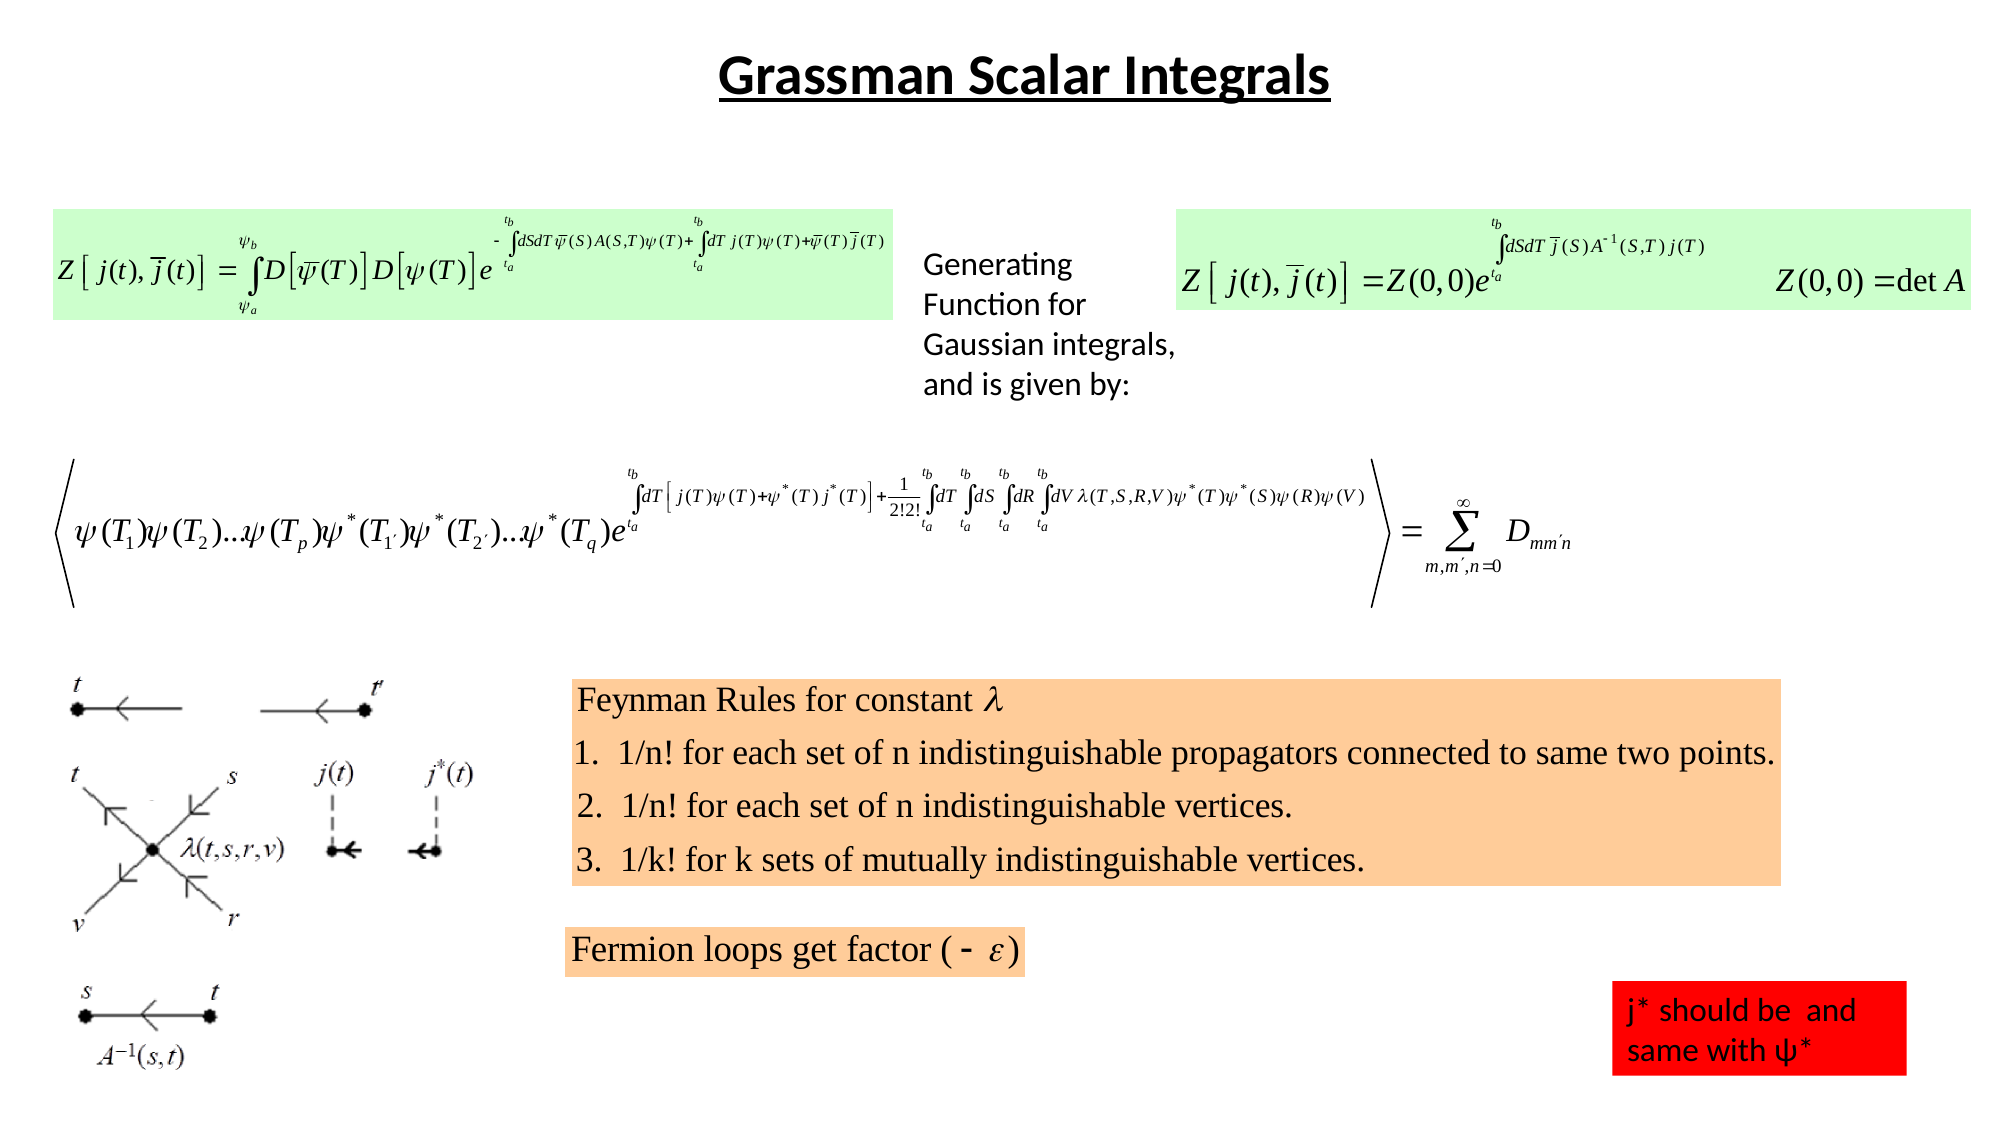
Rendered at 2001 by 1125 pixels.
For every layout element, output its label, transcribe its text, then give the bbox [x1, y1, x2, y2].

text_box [565, 926, 1025, 978]
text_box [49, 453, 1738, 613]
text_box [1175, 209, 1971, 311]
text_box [571, 678, 1781, 887]
picture [52, 671, 479, 1075]
title Grassman Scalar Integrals [630, 35, 1420, 115]
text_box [52, 209, 894, 321]
text_box Generating Function for Gaussian integrals, and is given by: [908, 234, 1213, 410]
